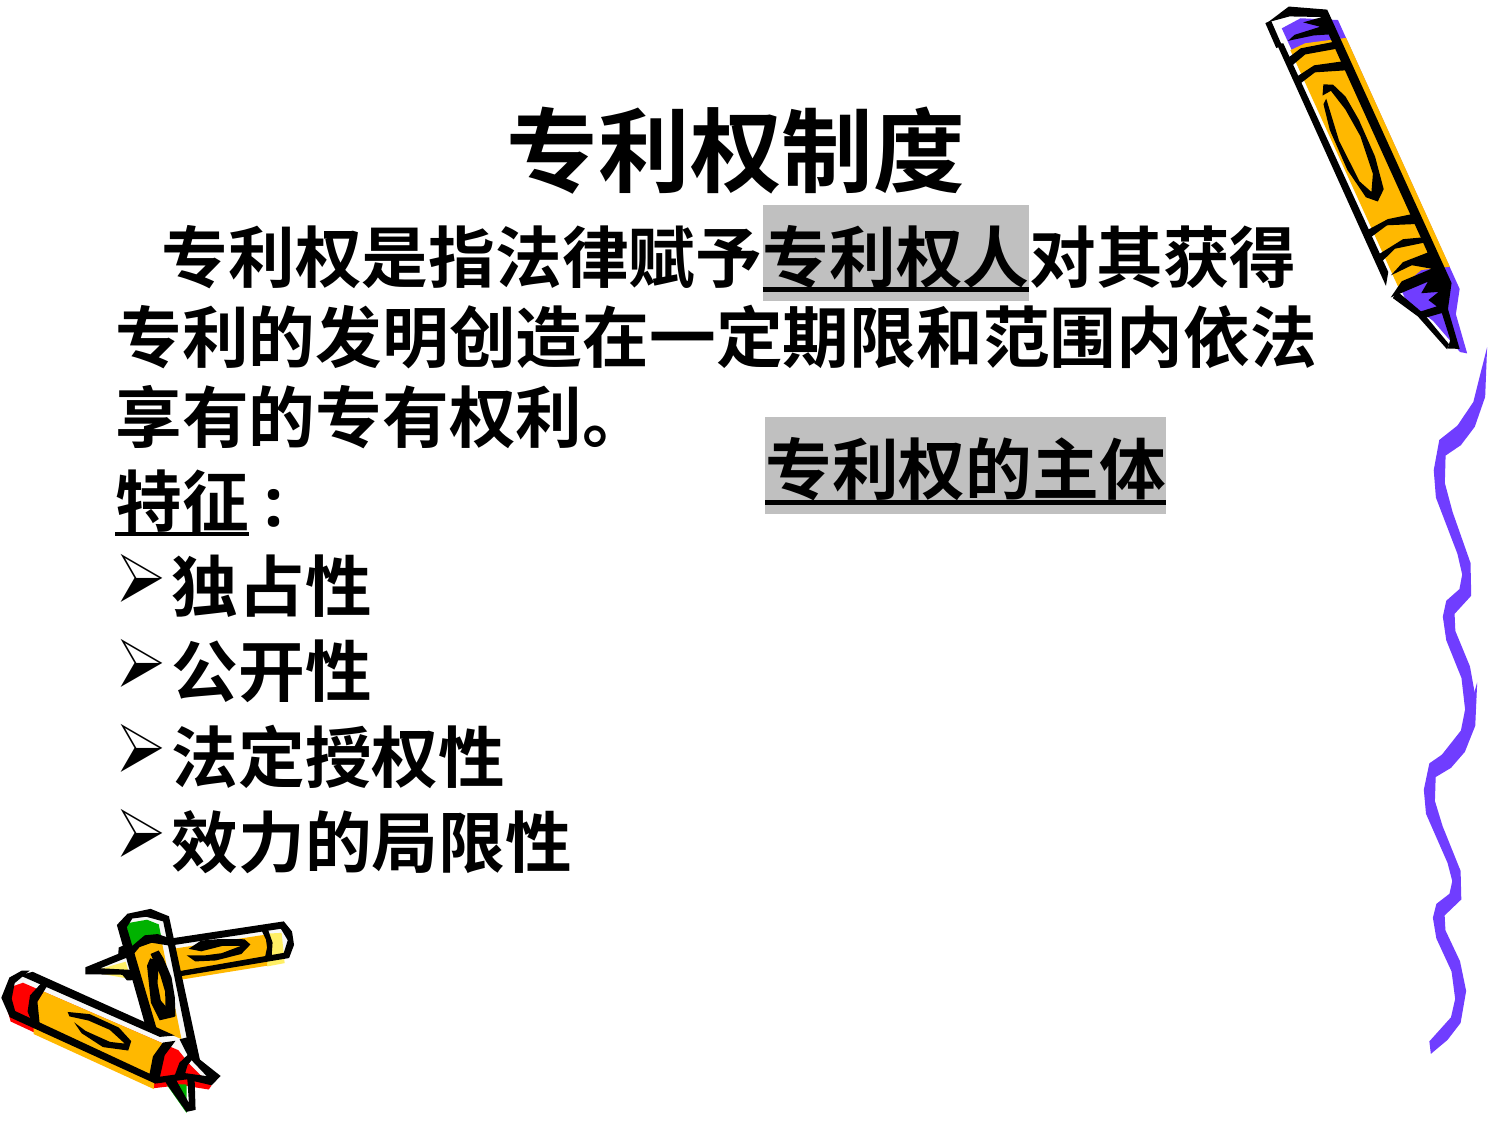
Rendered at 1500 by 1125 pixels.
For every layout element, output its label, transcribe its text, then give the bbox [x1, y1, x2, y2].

title 专利权制度 [112, 24, 1360, 207]
text_box 专利权的主体 [750, 420, 1181, 516]
list 专利权是指法律赋予专利权人对其获得专利的发明创造在一定期限和范围内依法享有的专有权利。 特征: 独占性 公开性 法定授权性 效力的局限性 [100, 207, 1364, 809]
